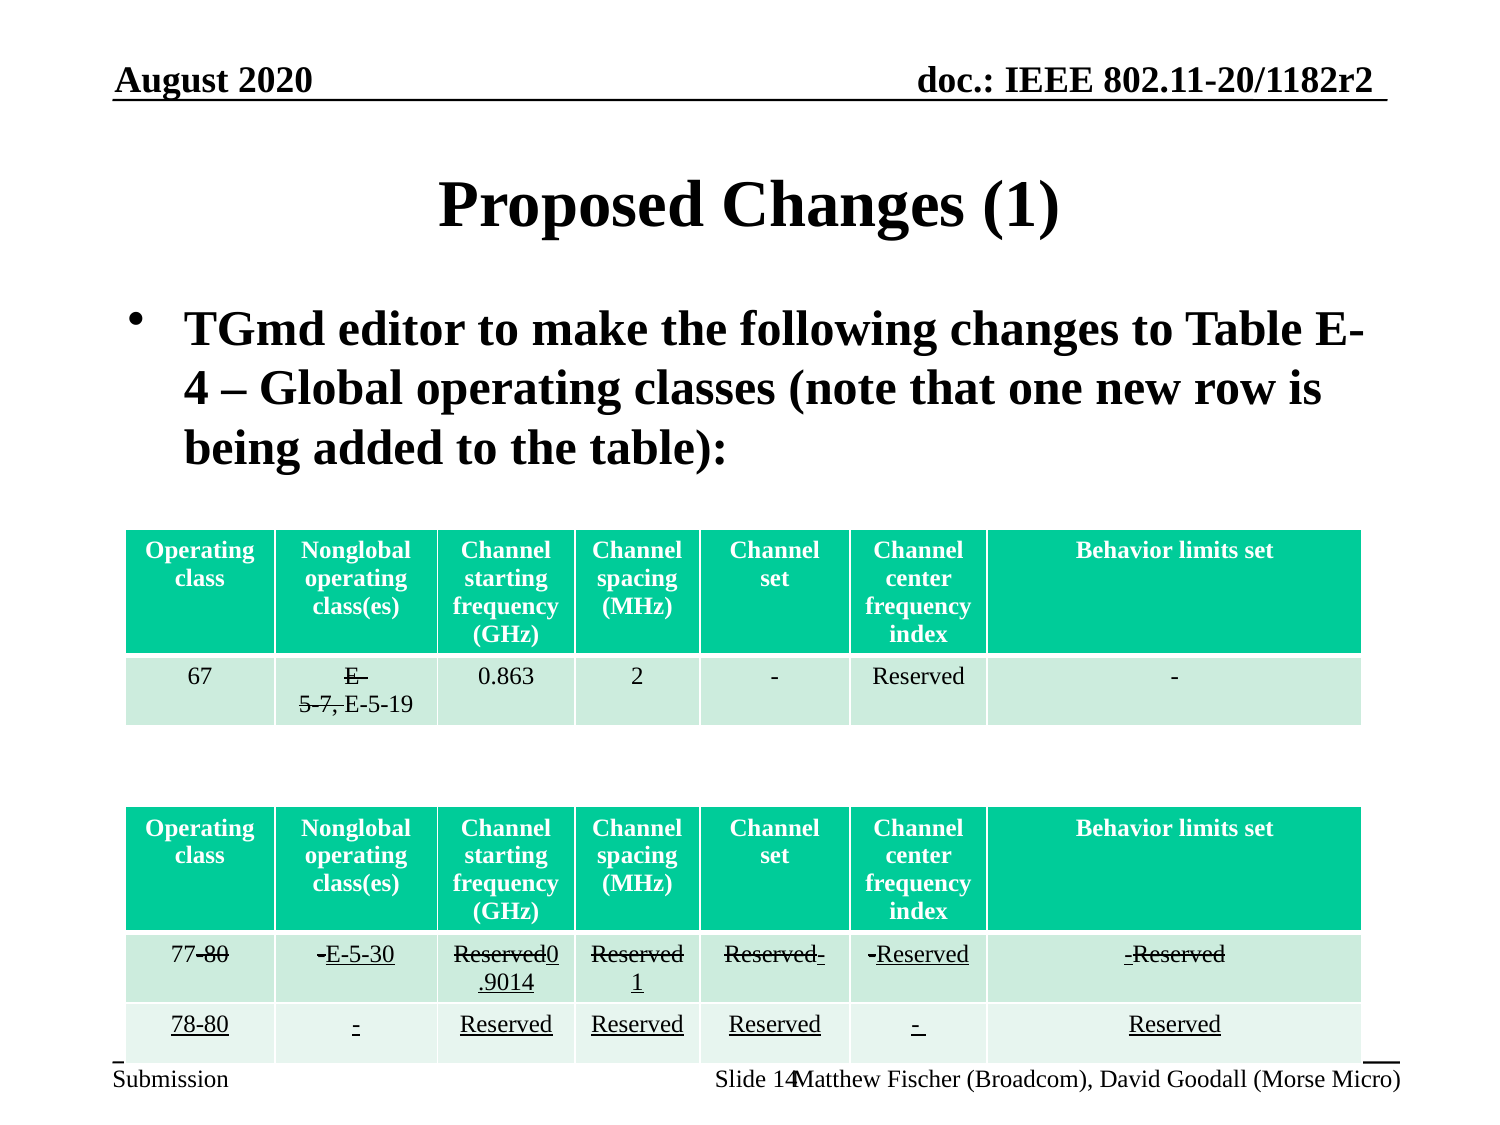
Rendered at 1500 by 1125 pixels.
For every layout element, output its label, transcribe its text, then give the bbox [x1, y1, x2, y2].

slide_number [114, 54, 316, 101]
table_cell - [276, 1004, 437, 1063]
table_cell 0.863 [438, 658, 574, 725]
table_cell Reserved [576, 1004, 699, 1063]
table_header Channel spacing (MHz) [576, 807, 699, 930]
table_header Channel starting frequency (GHz) [438, 807, 574, 930]
table_header Channel center frequency index [851, 530, 986, 653]
table_cell -Reserved [851, 935, 986, 1002]
table_cell 78-80 [126, 1004, 274, 1063]
table_cell 2 [576, 658, 699, 725]
table_cell Reserved [438, 1004, 574, 1063]
table_header Nonglobal operating class(es) [276, 530, 437, 653]
table_cell - [851, 1004, 986, 1063]
table_cell 67 [126, 658, 274, 725]
table_cell Reserved0.9014 [438, 935, 574, 1002]
table_header Channel starting frequency (GHz) [438, 530, 574, 653]
table_header Behavior limits set [988, 530, 1361, 653]
table_header Channel center frequency index [851, 807, 986, 930]
table_header Operating class [126, 530, 274, 653]
table_cell -E-5-30 [276, 935, 437, 1002]
table_cell 77-80 [126, 935, 274, 1002]
table_header Nonglobal operating class(es) [276, 807, 437, 930]
table_cell Reserved- [701, 935, 849, 1002]
title Proposed Changes (1) [112, 112, 1388, 287]
table_cell Reserved [988, 1004, 1361, 1063]
table_cell - [701, 658, 849, 725]
table_header Channel set [701, 807, 849, 930]
slide_number Slide 14 [712, 1065, 800, 1093]
footer Matthew Fischer (Broadcom), David Goodall (Morse Micro) [800, 1061, 1402, 1093]
table_cell Reserved [701, 1004, 849, 1063]
table_cell Reserved [851, 658, 986, 725]
table_cell E- 5-7, E-5-19 [276, 658, 437, 725]
table_header Channel spacing (MHz) [576, 530, 699, 653]
table_header Channel set [701, 530, 849, 653]
table_cell - [988, 658, 1361, 725]
table_header Operating class [126, 807, 274, 930]
text_box TGmd editor to make the following changes to Table E-4 – Global operating classes (note that one new row is being added to the table): [112, 287, 1388, 438]
table_cell Reserved1 [576, 935, 699, 1002]
table_cell -Reserved [988, 935, 1361, 1002]
table_header Behavior limits set [988, 807, 1361, 930]
